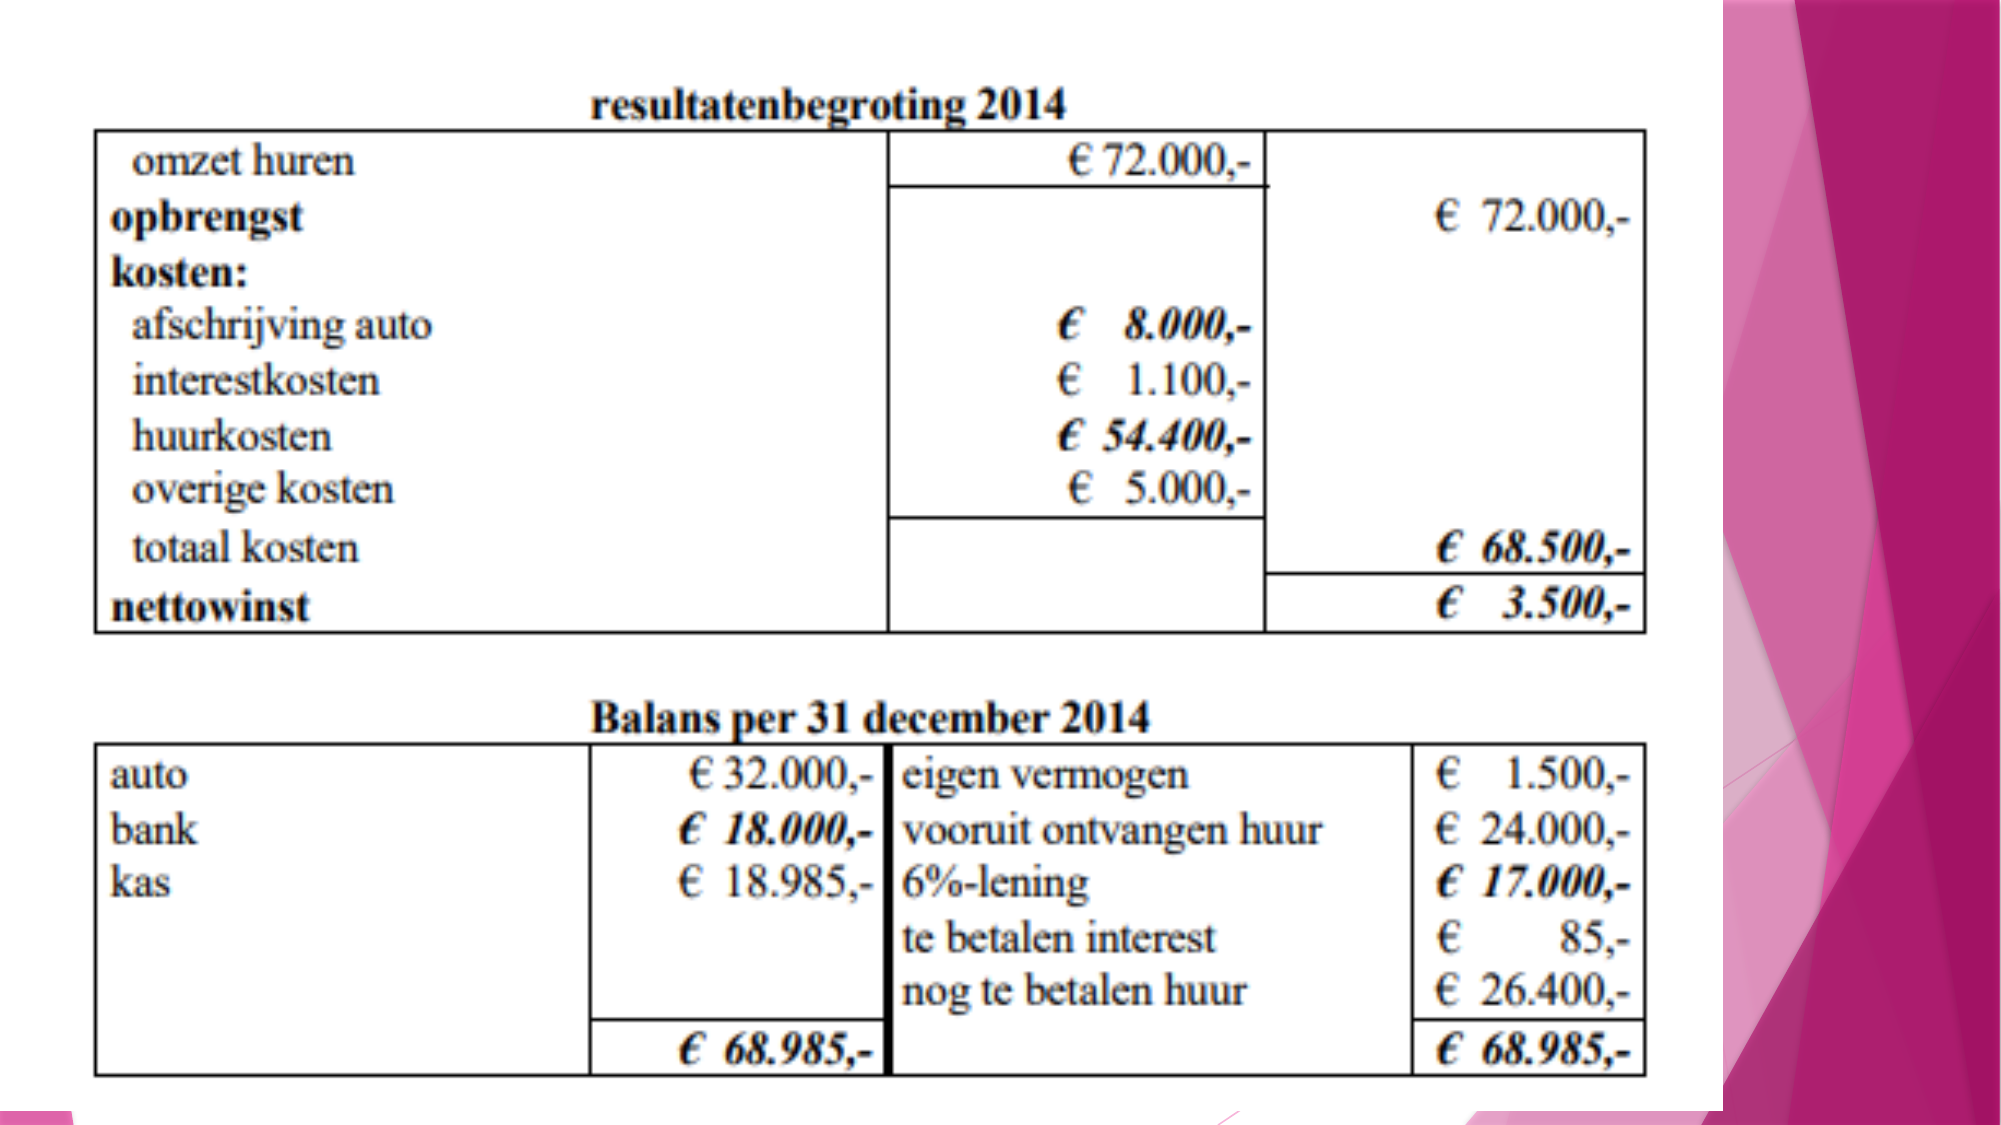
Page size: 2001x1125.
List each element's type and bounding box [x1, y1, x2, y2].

picture [0, 0, 1724, 1111]
